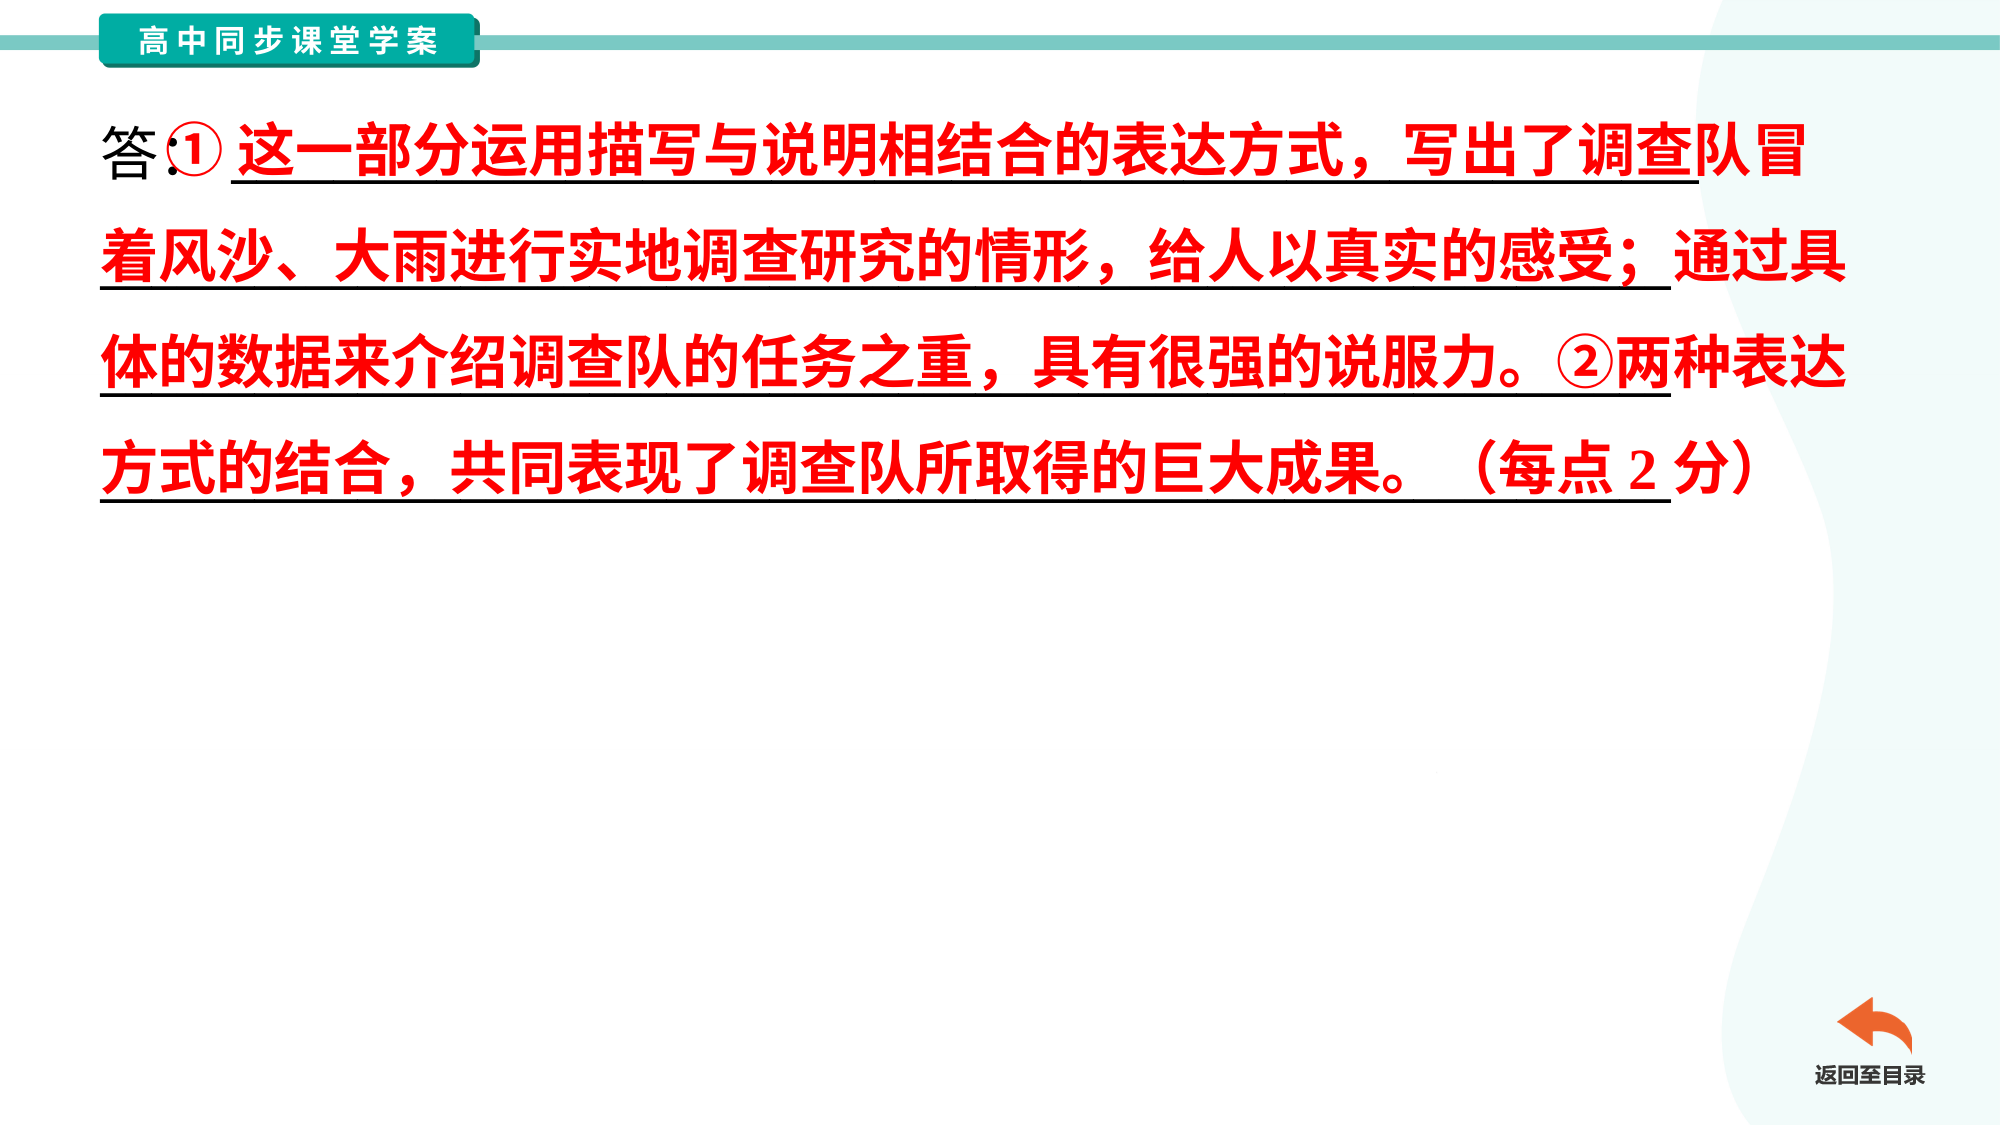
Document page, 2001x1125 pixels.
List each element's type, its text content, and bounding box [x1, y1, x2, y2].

text_box 答：_________________________________________________________ _____________________________________________________________ _____________________________________________________________ _____________________________________________________________ [100, 502, 1899, 506]
text_box ①这一部分运用描写与说明相结合的表达方式，写出了调查队冒 着风沙、大雨进行实地调查研究的情形，给人以真实的感受；通过具 体的数据来介绍调查队的任务之重，具有很强的说服力。②两种表达 方式的结合，共同表现了调查队所取得的巨大成果。（每点2分） [100, 76, 1899, 502]
picture [0, 0, 2000, 1125]
